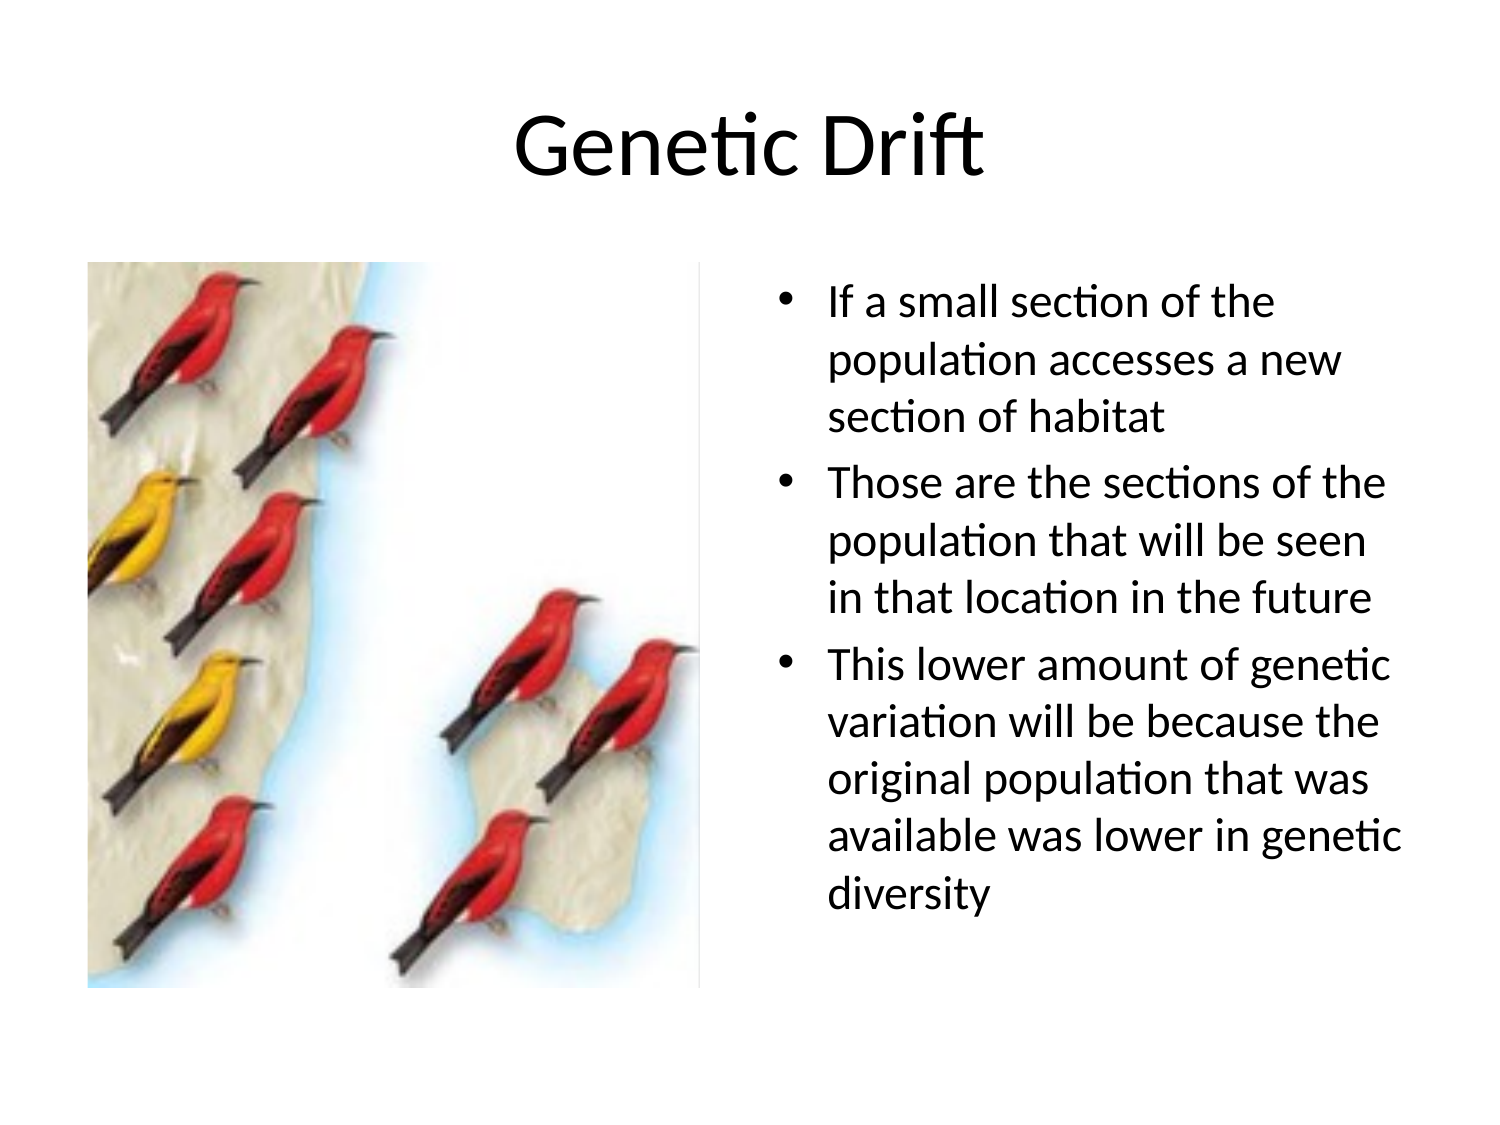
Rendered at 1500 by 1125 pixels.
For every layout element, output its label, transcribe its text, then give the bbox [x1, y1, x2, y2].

list If a small section of the population accesses a new section of habitat Those are the sections of the population that will be seen in that location in the future This lower amount of genetic variation will be because the original population that was available was lower in genetic diversity [762, 262, 1425, 1005]
picture [87, 262, 701, 989]
title Genetic Drift [75, 45, 1425, 233]
